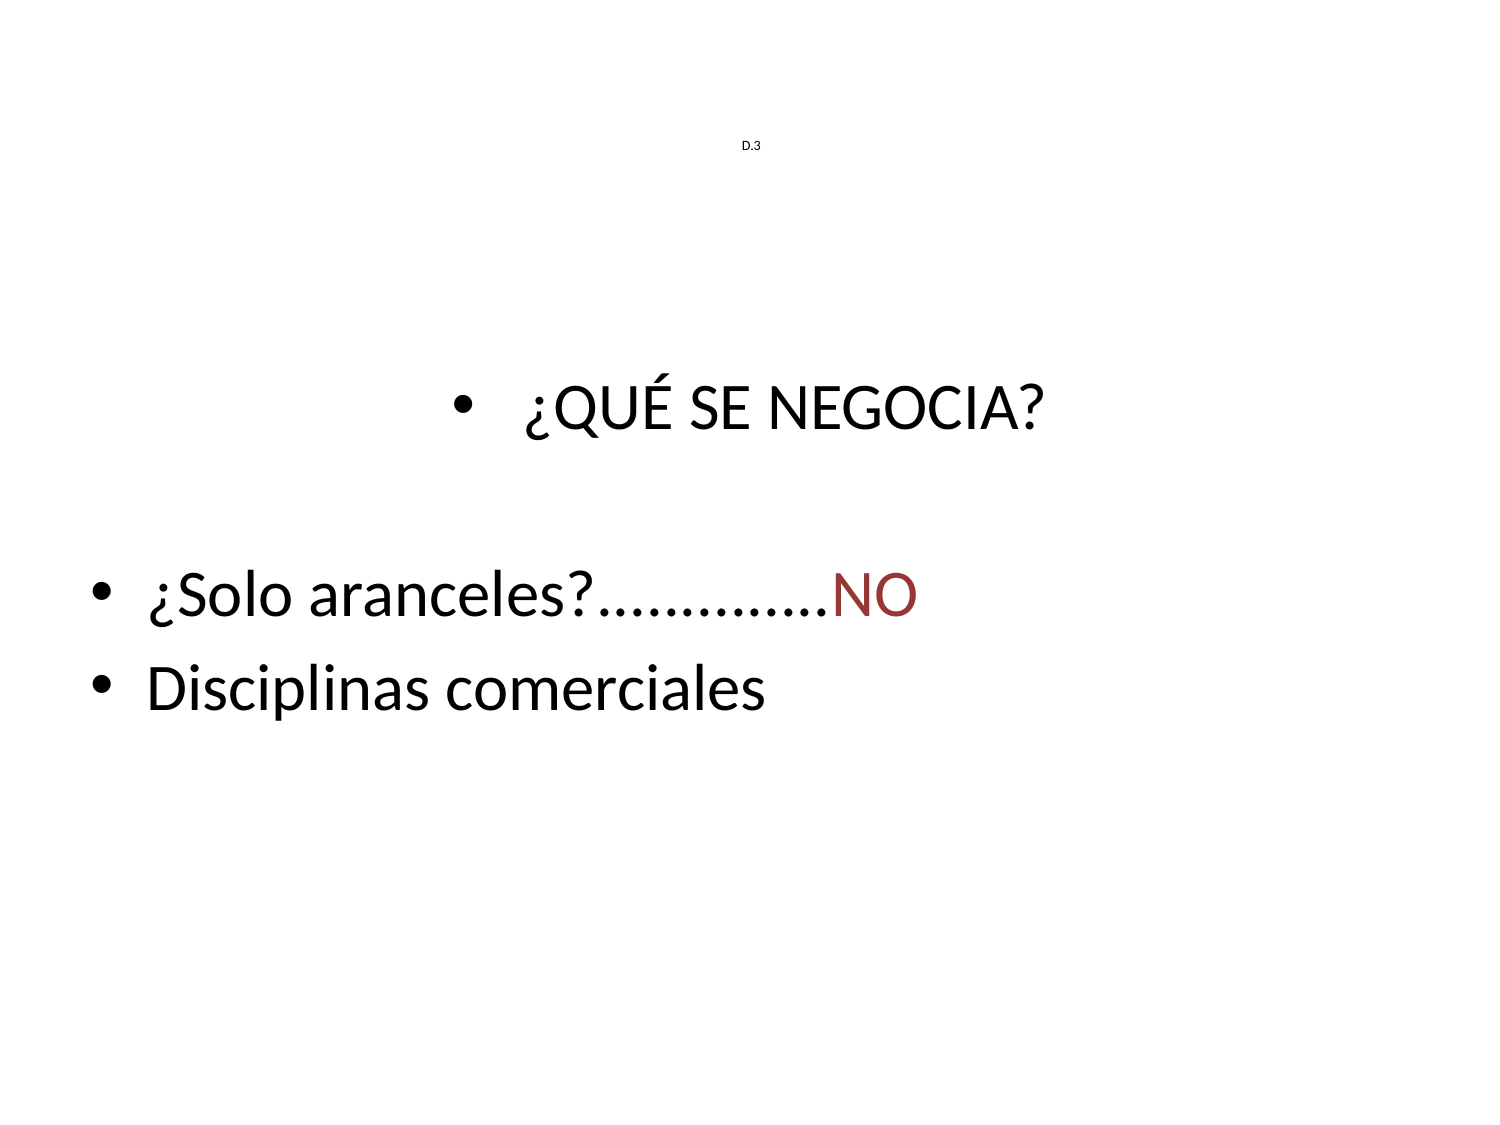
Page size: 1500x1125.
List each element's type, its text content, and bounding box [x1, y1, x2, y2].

title D.3 [75, 45, 1425, 233]
list ¿QUÉ SE NEGOCIA? ¿Solo aranceles?..............NO Disciplinas comerciales [75, 262, 1425, 1005]
